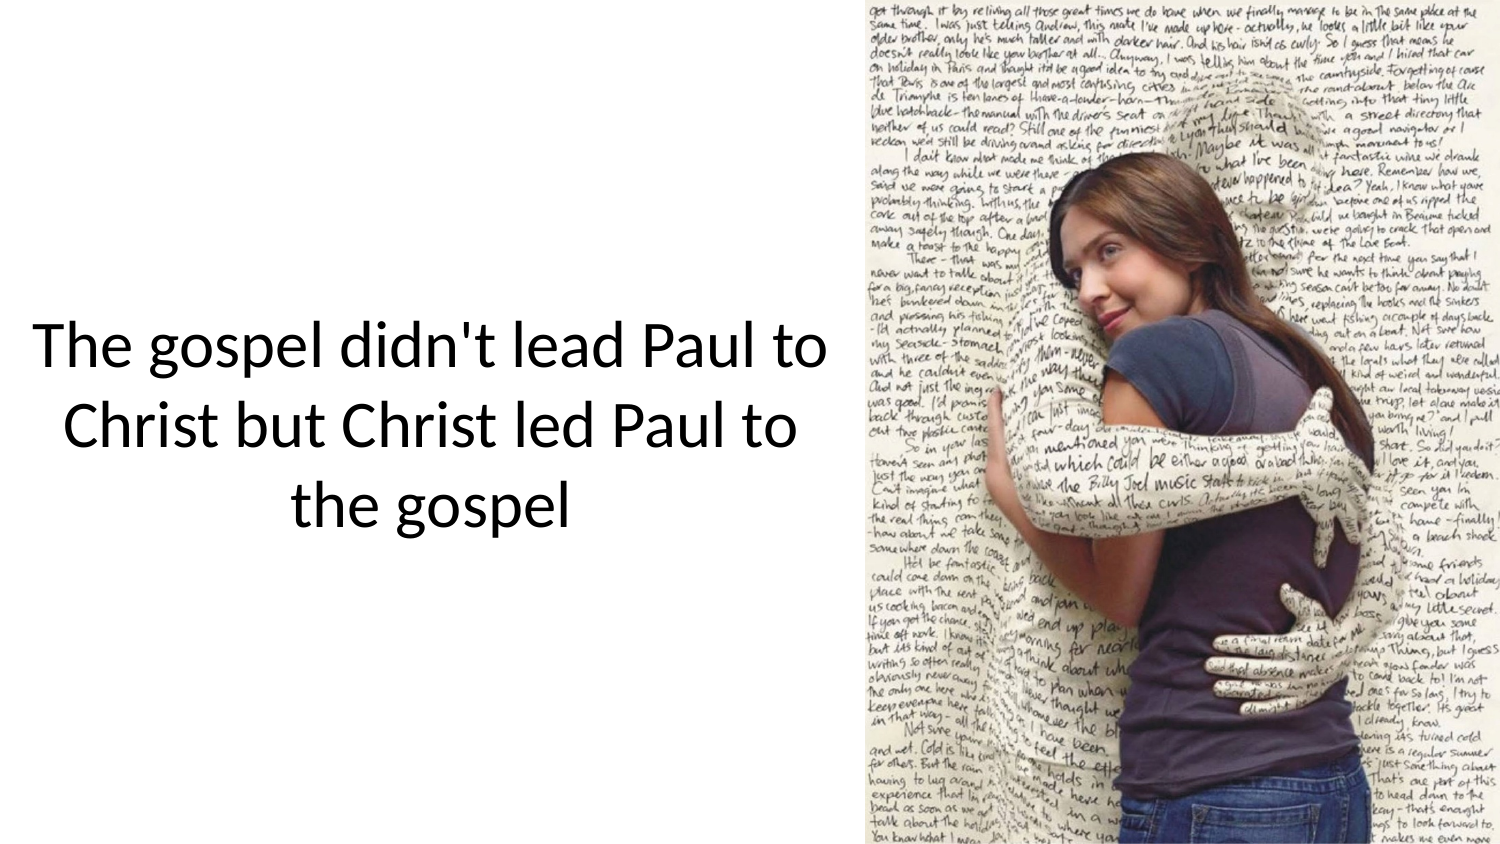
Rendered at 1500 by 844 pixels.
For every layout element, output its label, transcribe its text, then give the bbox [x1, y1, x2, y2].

picture [864, 0, 1500, 844]
text_box The gospel didn't lead Paul to Christ but Christ led Paul to the gospel [5, 293, 857, 548]
